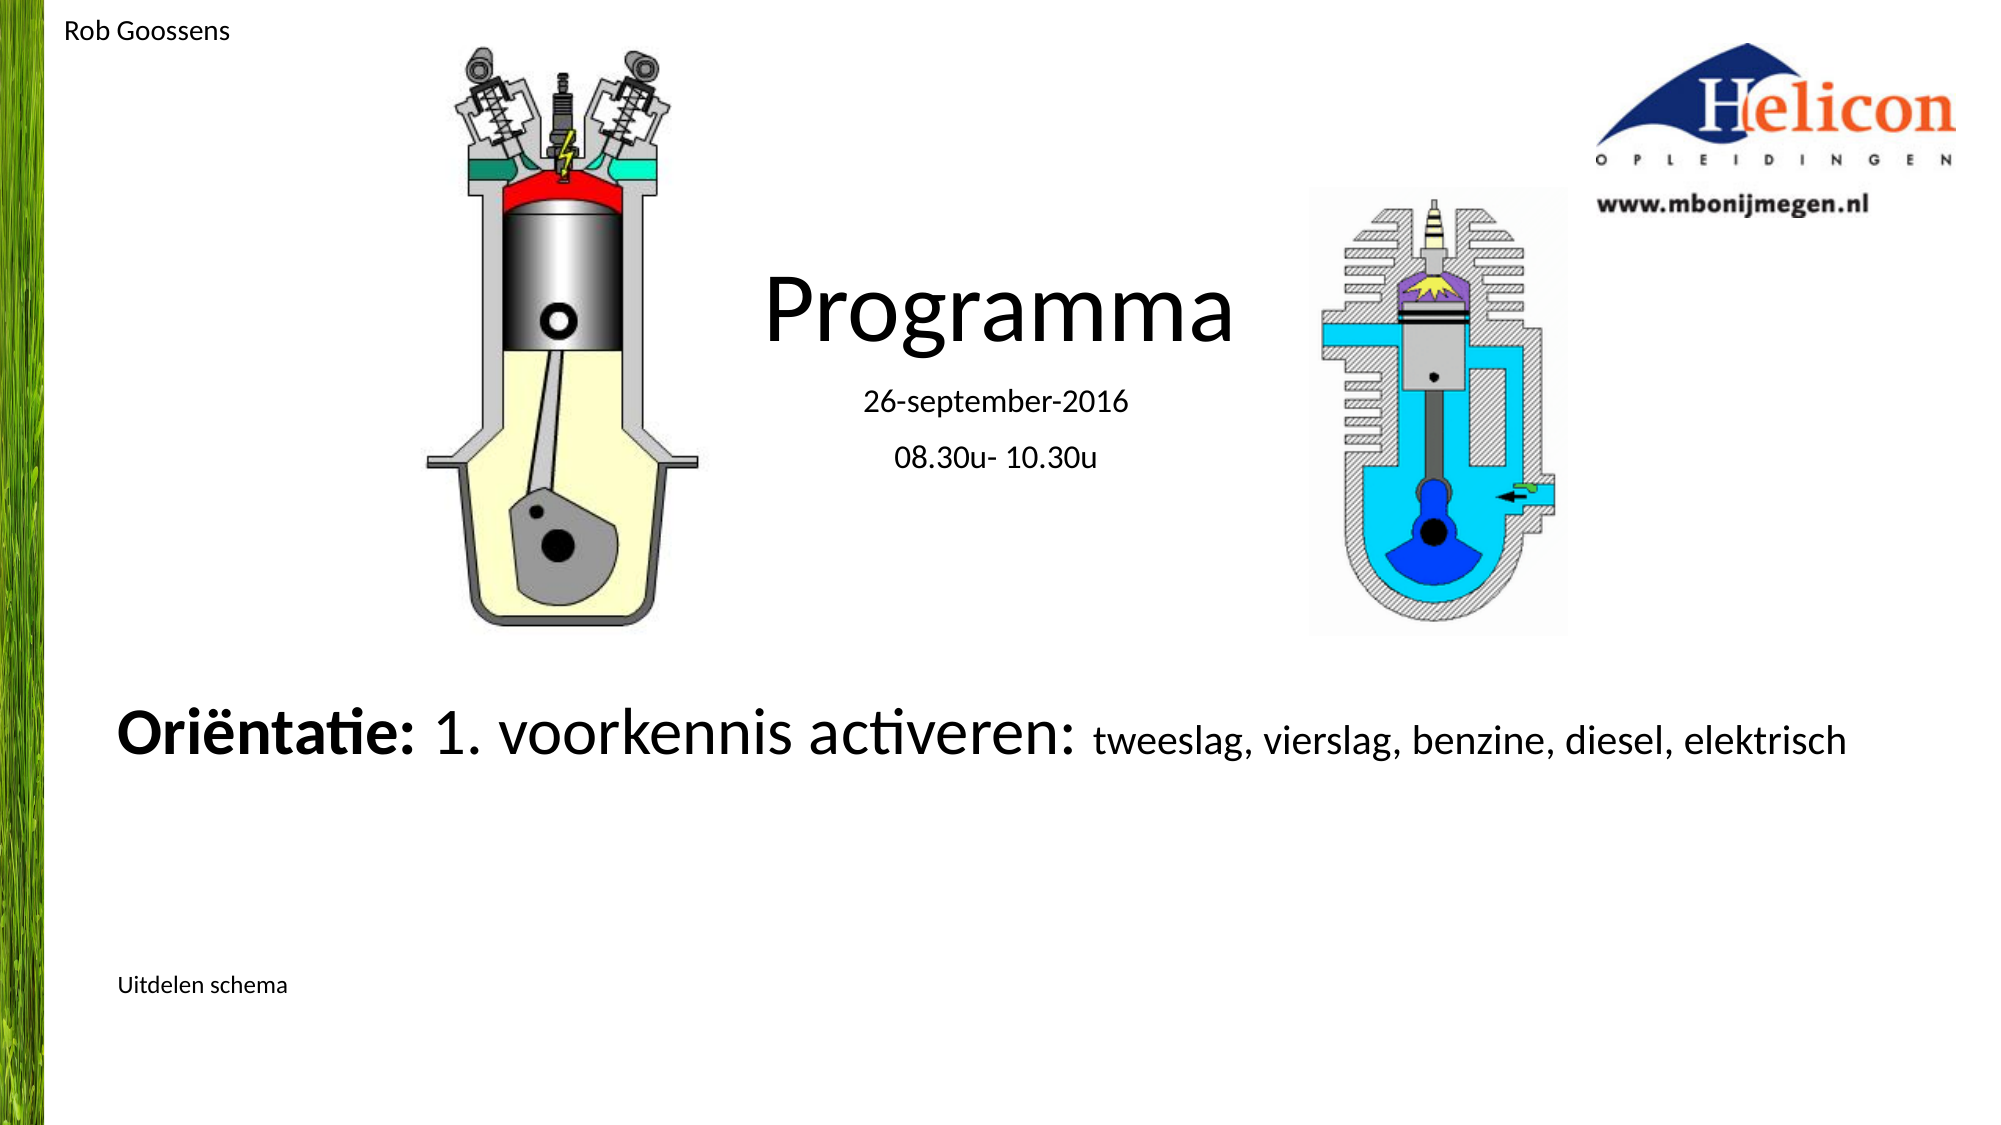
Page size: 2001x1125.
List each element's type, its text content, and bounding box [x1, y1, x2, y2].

picture [1596, 43, 1956, 218]
text_box [0, 0, 45, 1125]
subtitle Programma 26-september-2016 08.30u- 10.30u [730, 247, 1309, 511]
text_box Rob Goossens [49, 3, 250, 54]
picture [1309, 187, 1568, 636]
picture [396, 34, 730, 636]
text_box Oriëntatie: 1. voorkennis activeren: tweeslag, vierslag, benzine, diesel, elektrisch Uitdelen schema [102, 475, 1924, 1056]
